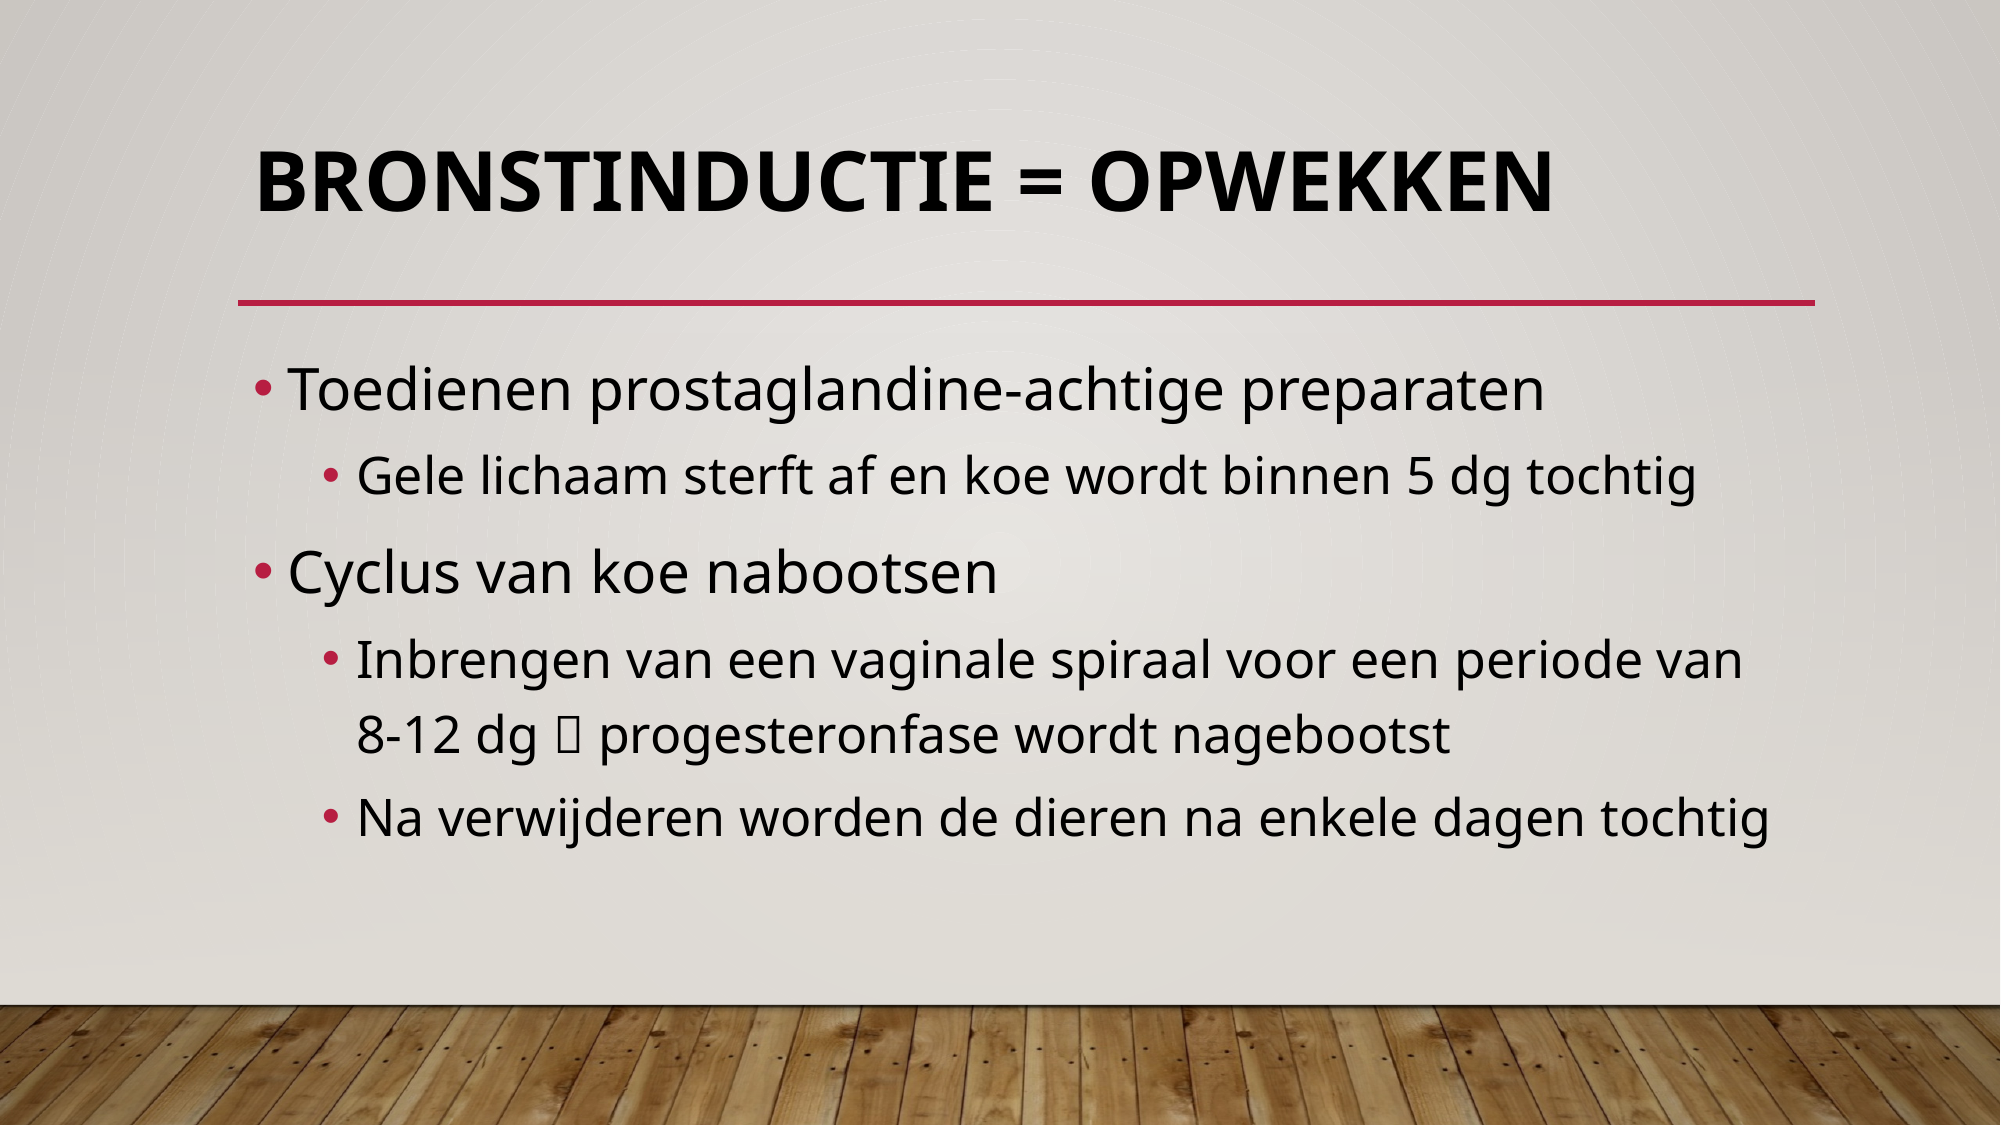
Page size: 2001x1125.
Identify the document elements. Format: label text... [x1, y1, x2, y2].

picture [0, 1005, 2000, 1125]
list Toedienen prostaglandine-achtige preparaten Gele lichaam sterft af en koe wordt binnen 5 dg tochtig Cyclus van koe nabootsen Inbrengen van een vaginale spiraal voor een periode van 8-12 dg  progesteronfase wordt nagebootst Na verwijderen worden de dieren na enkele dagen tochtig [238, 330, 1814, 897]
title Bronstinductie = opwekken [238, 131, 1814, 305]
